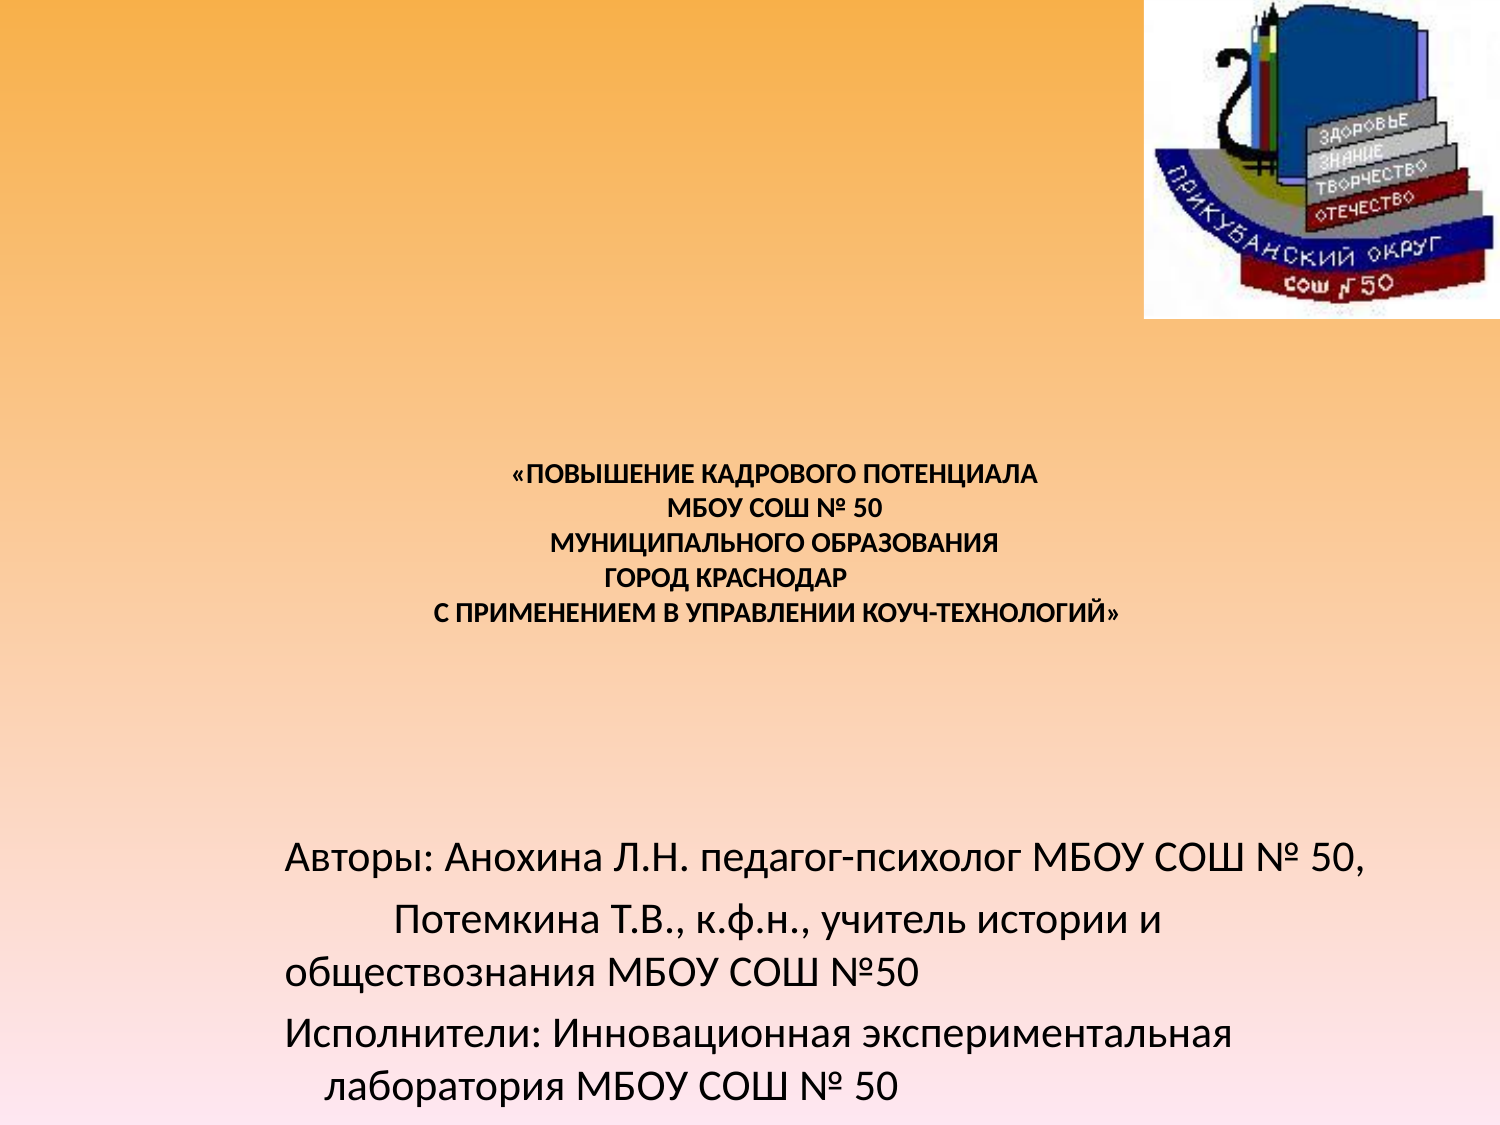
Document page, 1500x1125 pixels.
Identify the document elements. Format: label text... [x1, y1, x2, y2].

title «ПОВЫШЕНИЕ КАДРОВОГО ПОТЕНЦИАЛА МБОУ СОШ № 50 МУНИЦИПАЛЬНОГО ОБРАЗОВАНИЯ ГОРОД КРАСНОДАР С ПРИМЕНЕНИЕМ В УПРАВЛЕНИИ КОУЧ-ТЕХНОЛОГИЙ» [140, 445, 1416, 687]
picture [1143, 0, 1500, 319]
subtitle Авторы: Анохина Л.Н. педагог-психолог МБОУ СОШ № 50, Потемкина Т.В., к.ф.н., учитель истории и обществознания МБОУ СОШ №50 Исполнители: Инновационная экспериментальная лаборатория МБОУ СОШ № 50 [269, 820, 1465, 1125]
